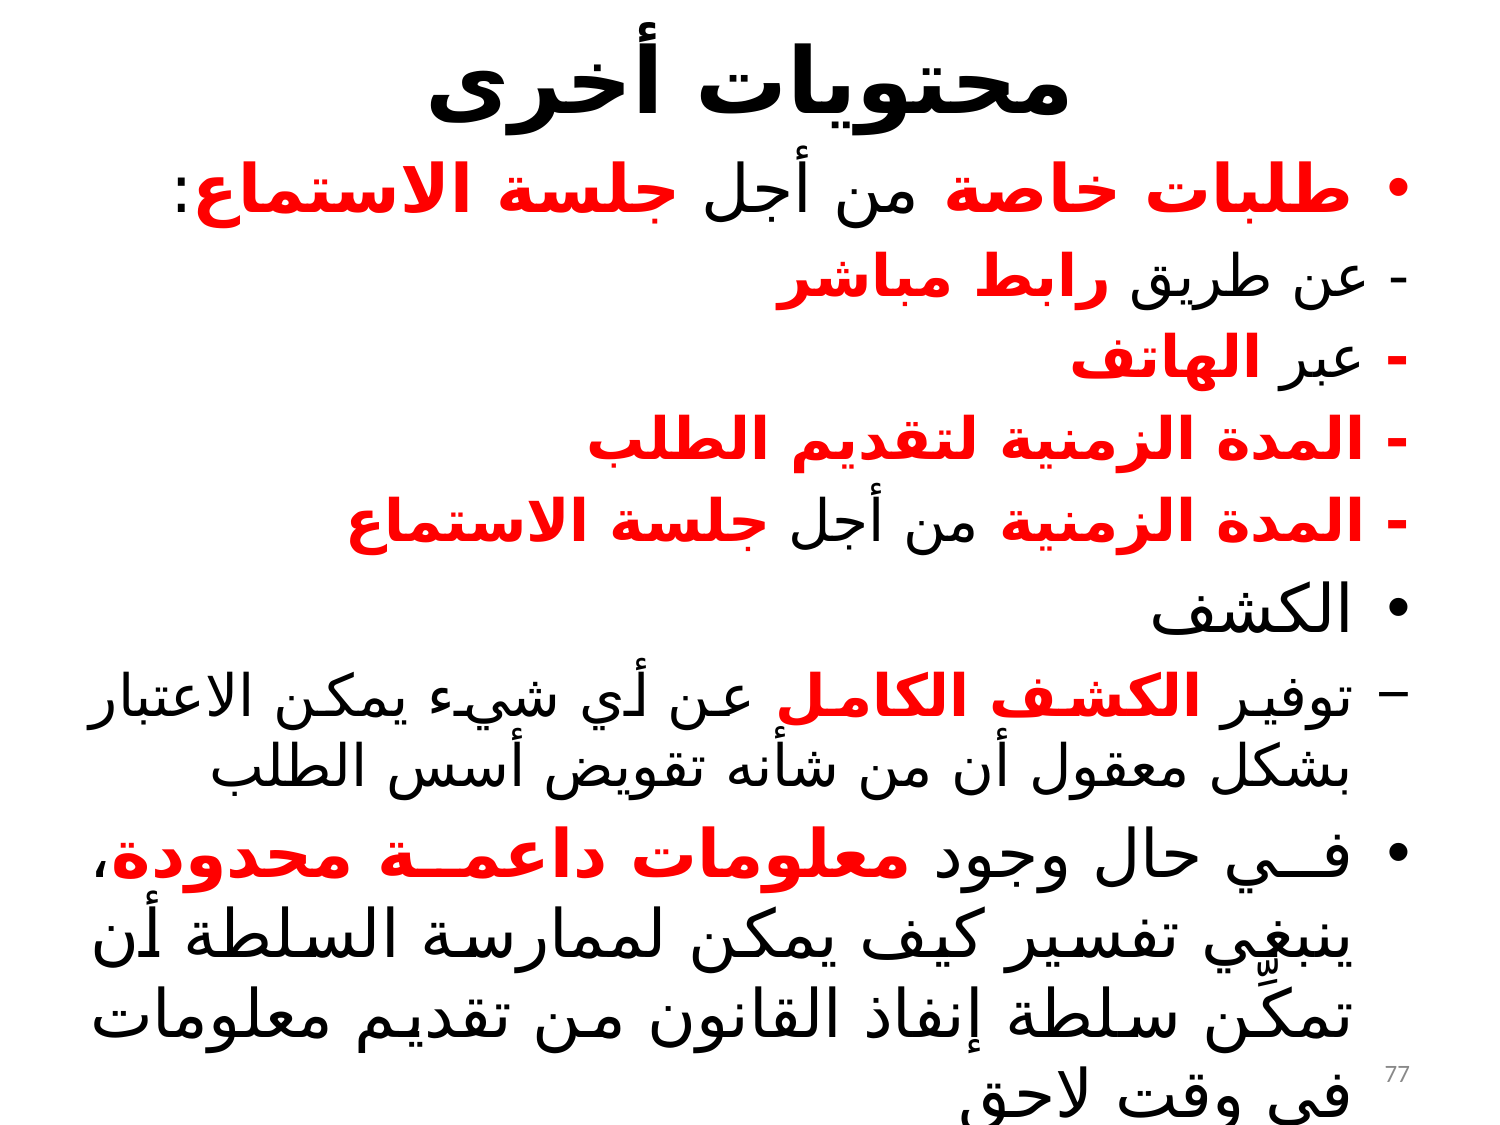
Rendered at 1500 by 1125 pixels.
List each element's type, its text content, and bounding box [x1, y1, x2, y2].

list طلبات خاصة من أجل جلسة الاستماع: - عن طريق رابط مباشر - عبر الهاتف - المدة الزمنية لتقديم الطلب - المدة الزمنية من أجل جلسة الاستماع الكشف توفير الكشف الكامل عن أي شيء يمكن الاعتبار بشكل معقول أن من شأنه تقويض أسس الطلب في حال وجود معلومات داعمة محدودة، ينبغي تفسير كيف يمكن لممارسة السلطة أن تمكِّن سلطة إنفاذ القانون من تقديم معلومات في وقت لاحق [75, 138, 1425, 1074]
slide_number 77 [1074, 1042, 1425, 1103]
title محتويات أخرى [75, 0, 1425, 138]
